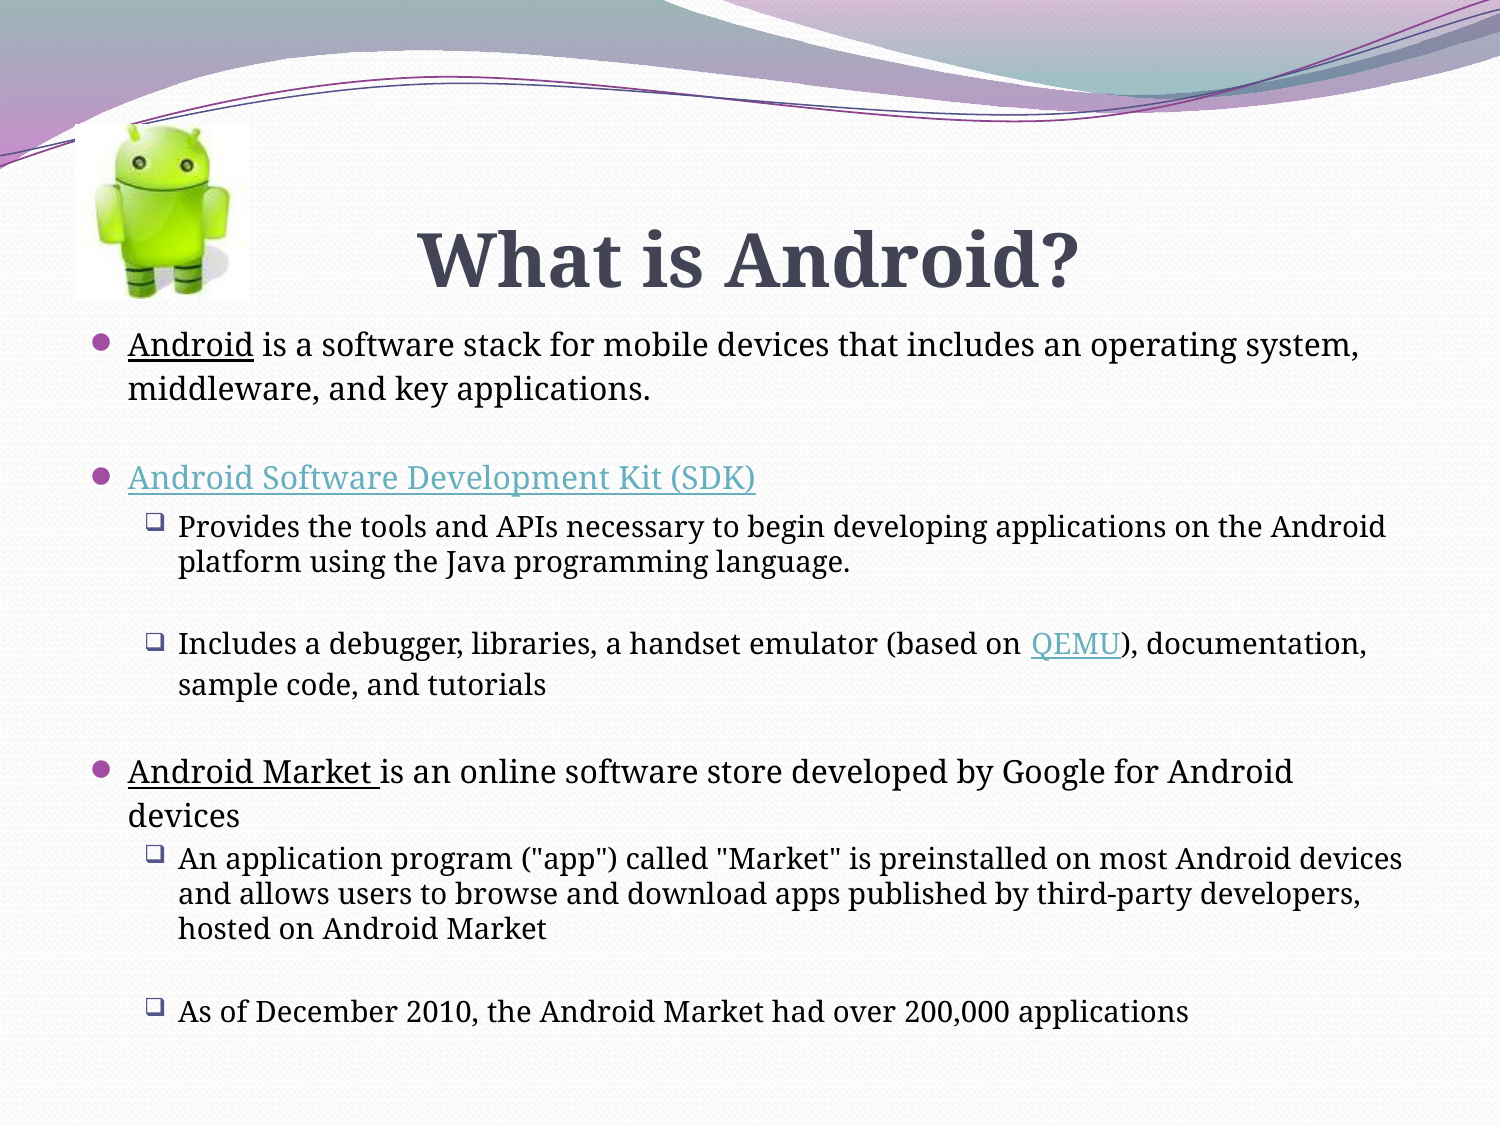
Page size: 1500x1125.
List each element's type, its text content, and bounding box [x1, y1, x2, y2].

list Android is a software stack for mobile devices that includes an operating system, middleware, and key applications. Android Software Development Kit (SDK) Provides the tools and APIs necessary to begin developing applications on the Android platform using the Java programming language. Includes a debugger, libraries, a handset emulator (based on QEMU), documentation, sample code, and tutorials Android Market is an online software store developed by Google for Android devices An application program ("app") called "Market" is preinstalled on most Android devices and allows users to browse and download apps published by third-party developers, hosted on Android Market As of December 2010, the Android Market had over 200,000 applications [75, 317, 1425, 1038]
title What is Android? [75, 115, 1425, 303]
